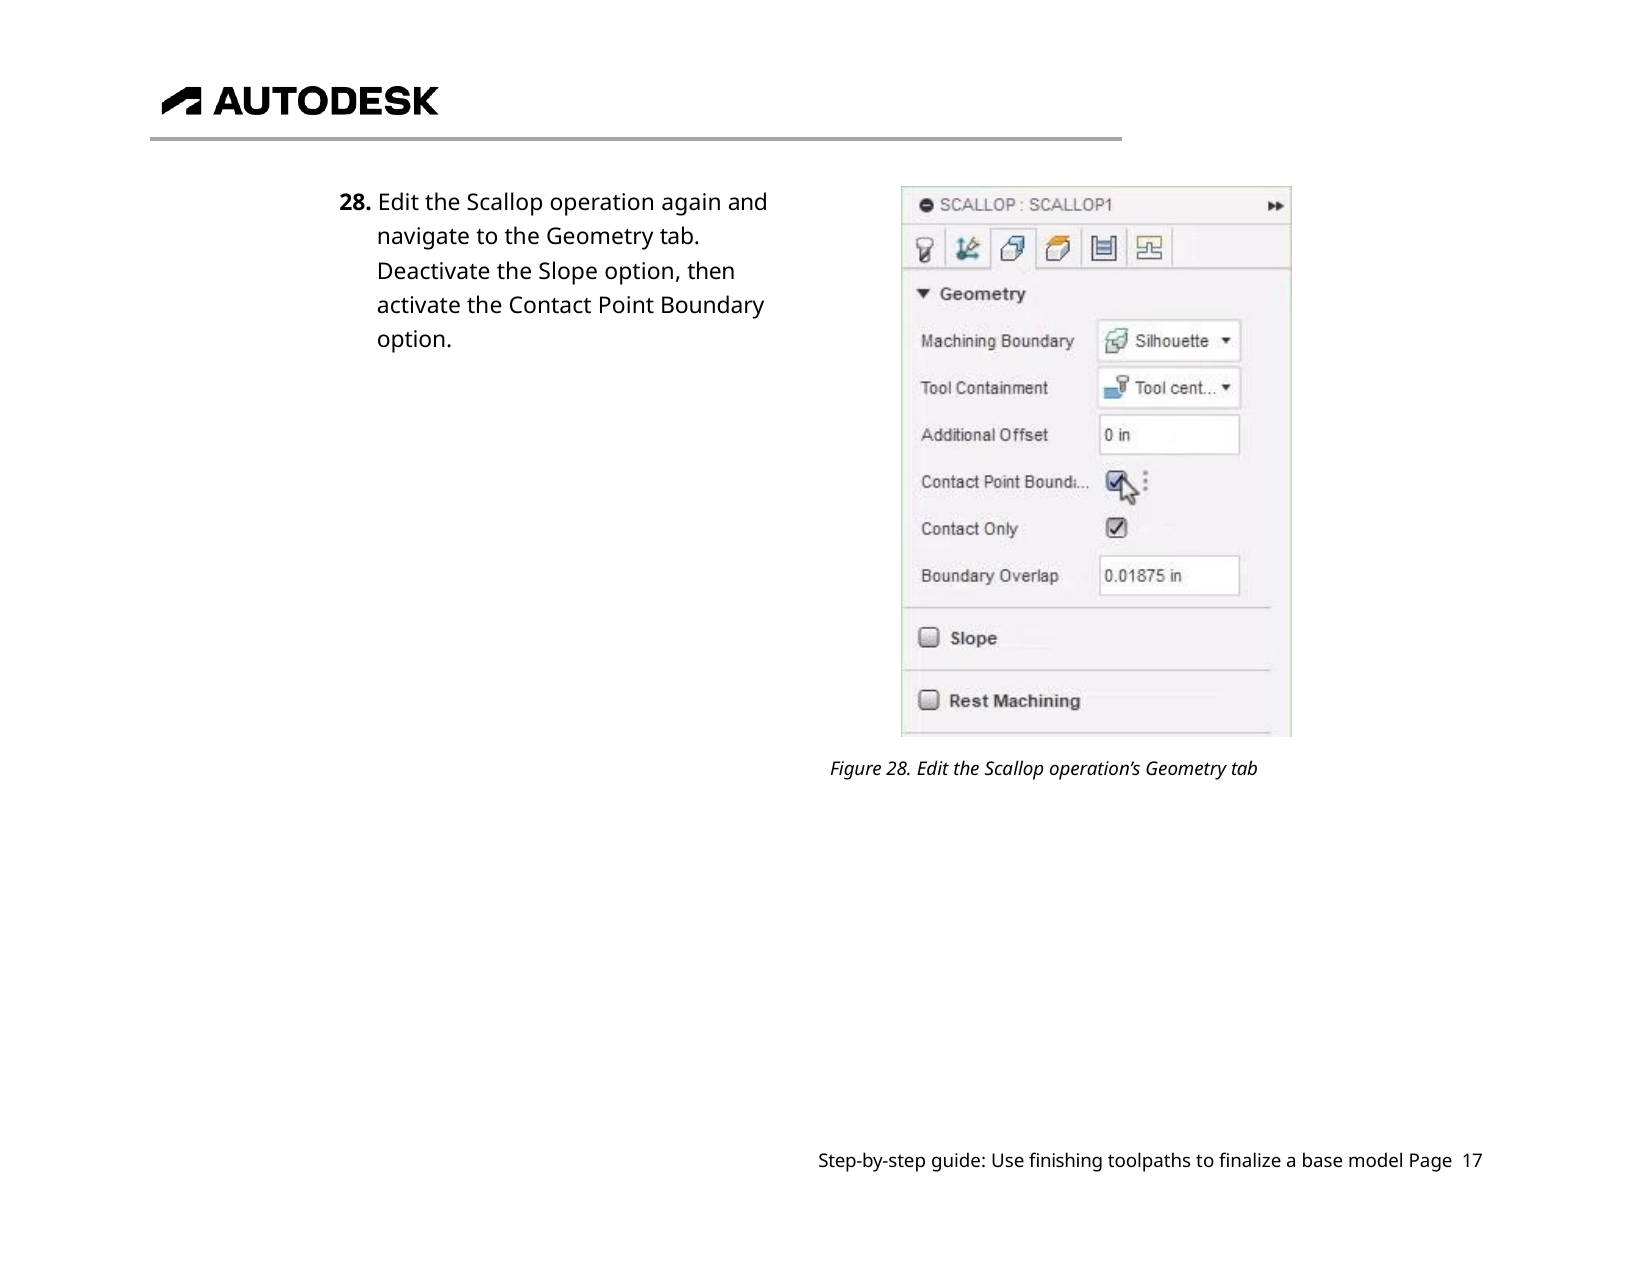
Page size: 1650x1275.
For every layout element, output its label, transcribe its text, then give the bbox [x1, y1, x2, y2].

slide_number Step-by-step guide: Use finishing toolpaths to finalize a base model Page 20 [816, 1145, 1509, 1275]
text_box Figure 28. Edit the Scallop operation’s Geometry tab [827, 754, 1294, 780]
picture [161, 86, 439, 115]
text_box 28. Edit the Scallop operation again and navigate to the Geometry tab. Deactivate the Slope option, then activate the Contact Point Boundary option. [337, 178, 772, 353]
picture [900, 186, 1292, 737]
